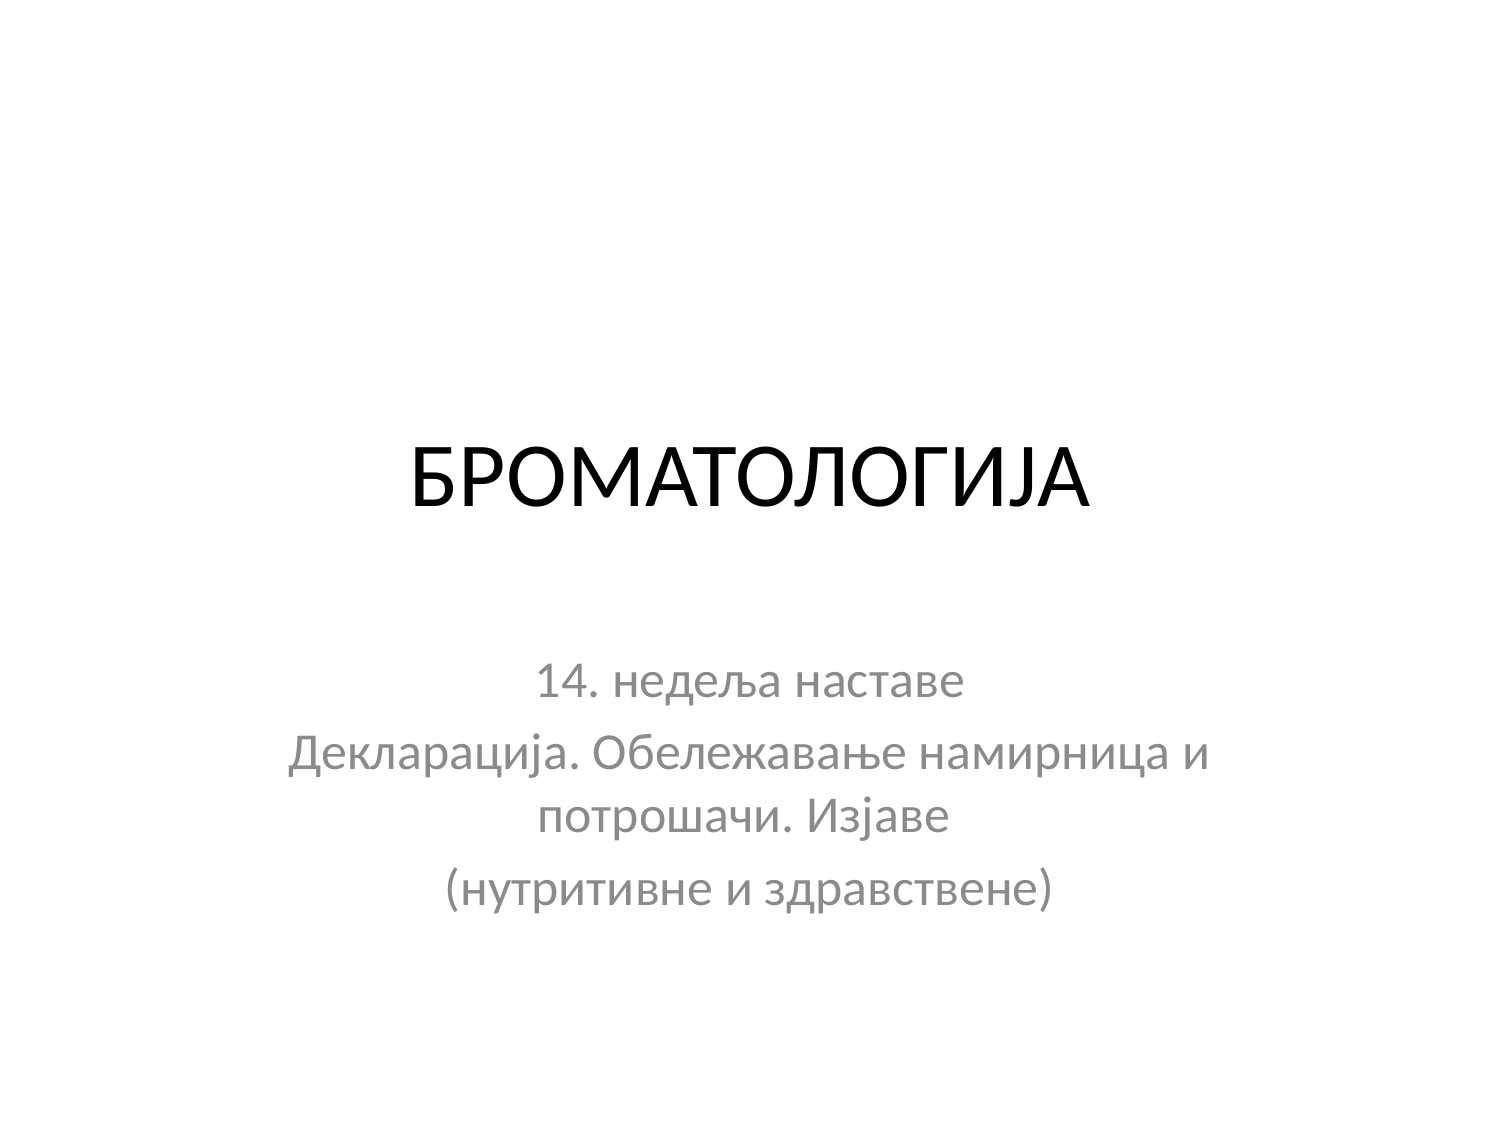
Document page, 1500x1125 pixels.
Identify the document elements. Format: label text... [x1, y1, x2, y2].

title БРOМАТОЛОГИЈА [112, 349, 1388, 591]
subtitle 14. недеља наставе Декларација. Обележавање намирница и потрошачи. Изјаве (нутритивне и здравствене) [225, 637, 1275, 925]
